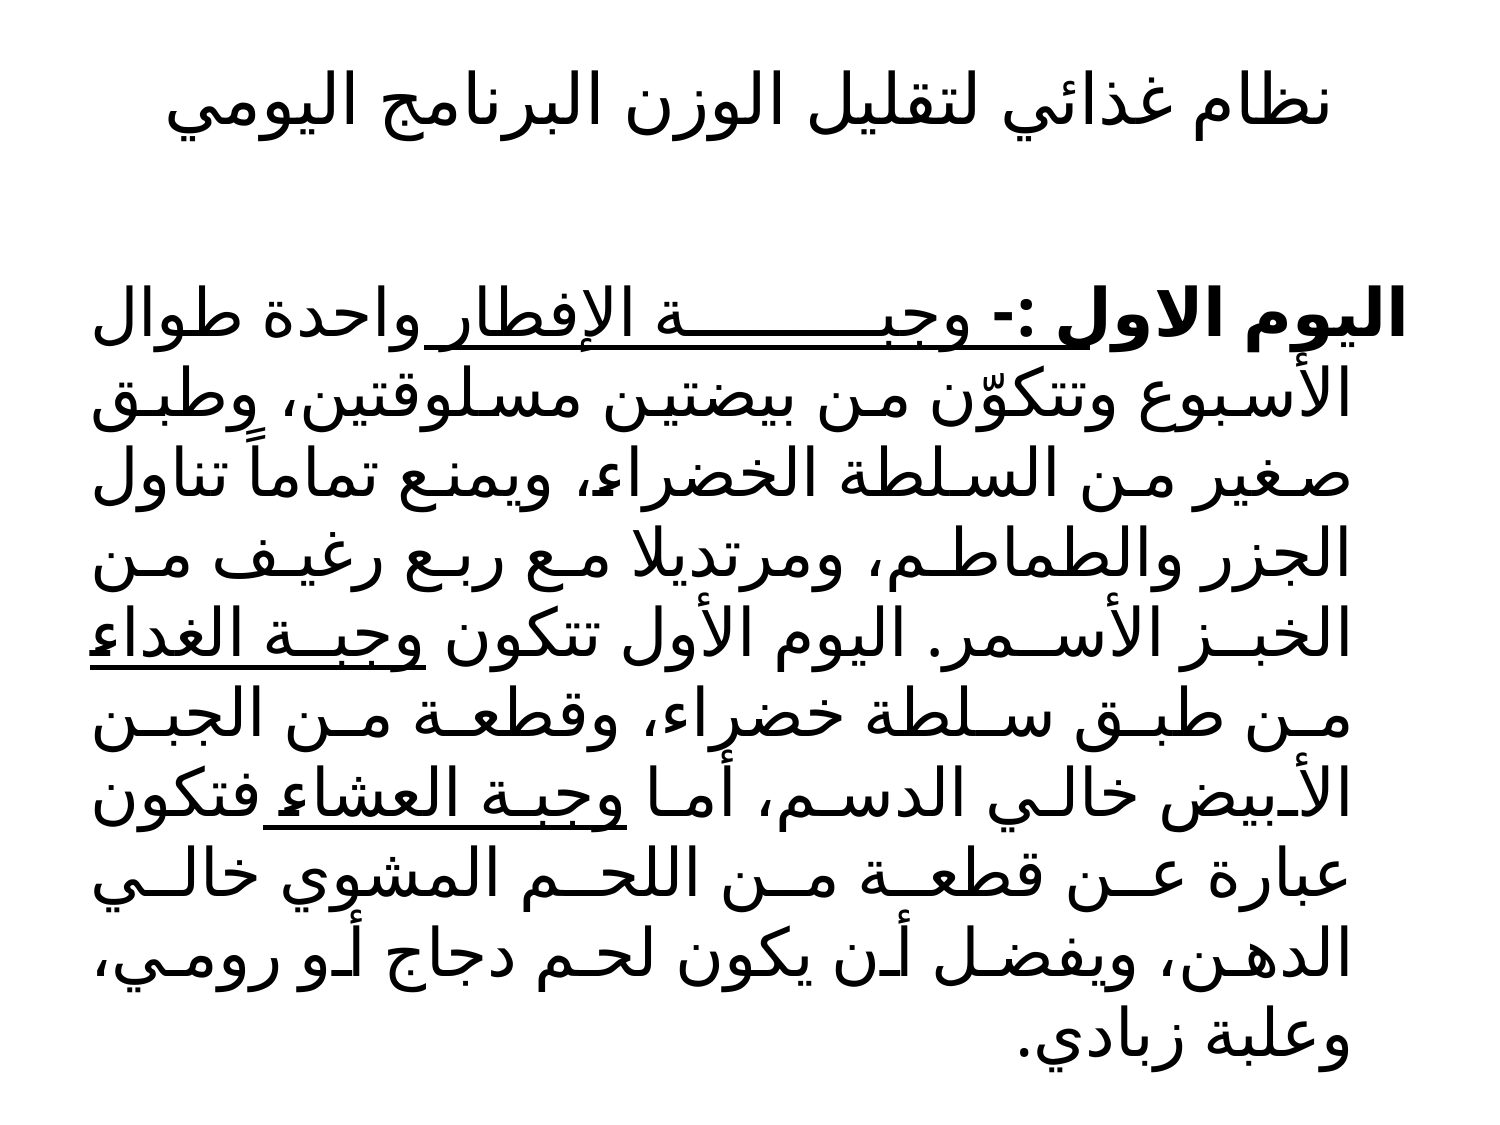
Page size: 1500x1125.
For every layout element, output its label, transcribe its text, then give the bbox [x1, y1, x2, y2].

list اليوم الاول :- وجبة الإفطار واحدة طوال الأسبوع وتتكوّن من بيضتين مسلوقتين، وطبق صغير من السلطة الخضراء، ويمنع تماماً تناول الجزر والطماطم، ومرتديلا مع ربع رغيف من الخبز الأسمر. اليوم الأول تتكون وجبة الغداء من طبق سلطة خضراء، وقطعة من الجبن الأبيض خالي الدسم، أما وجبة العشاء فتكون عبارة عن قطعة من اللحم المشوي خالي الدهن، ويفضل أن يكون لحم دجاج أو رومي، وعلبة زبادي. [75, 262, 1425, 1005]
title نظام غذائي لتقليل الوزن البرنامج اليومي [75, 45, 1425, 233]
